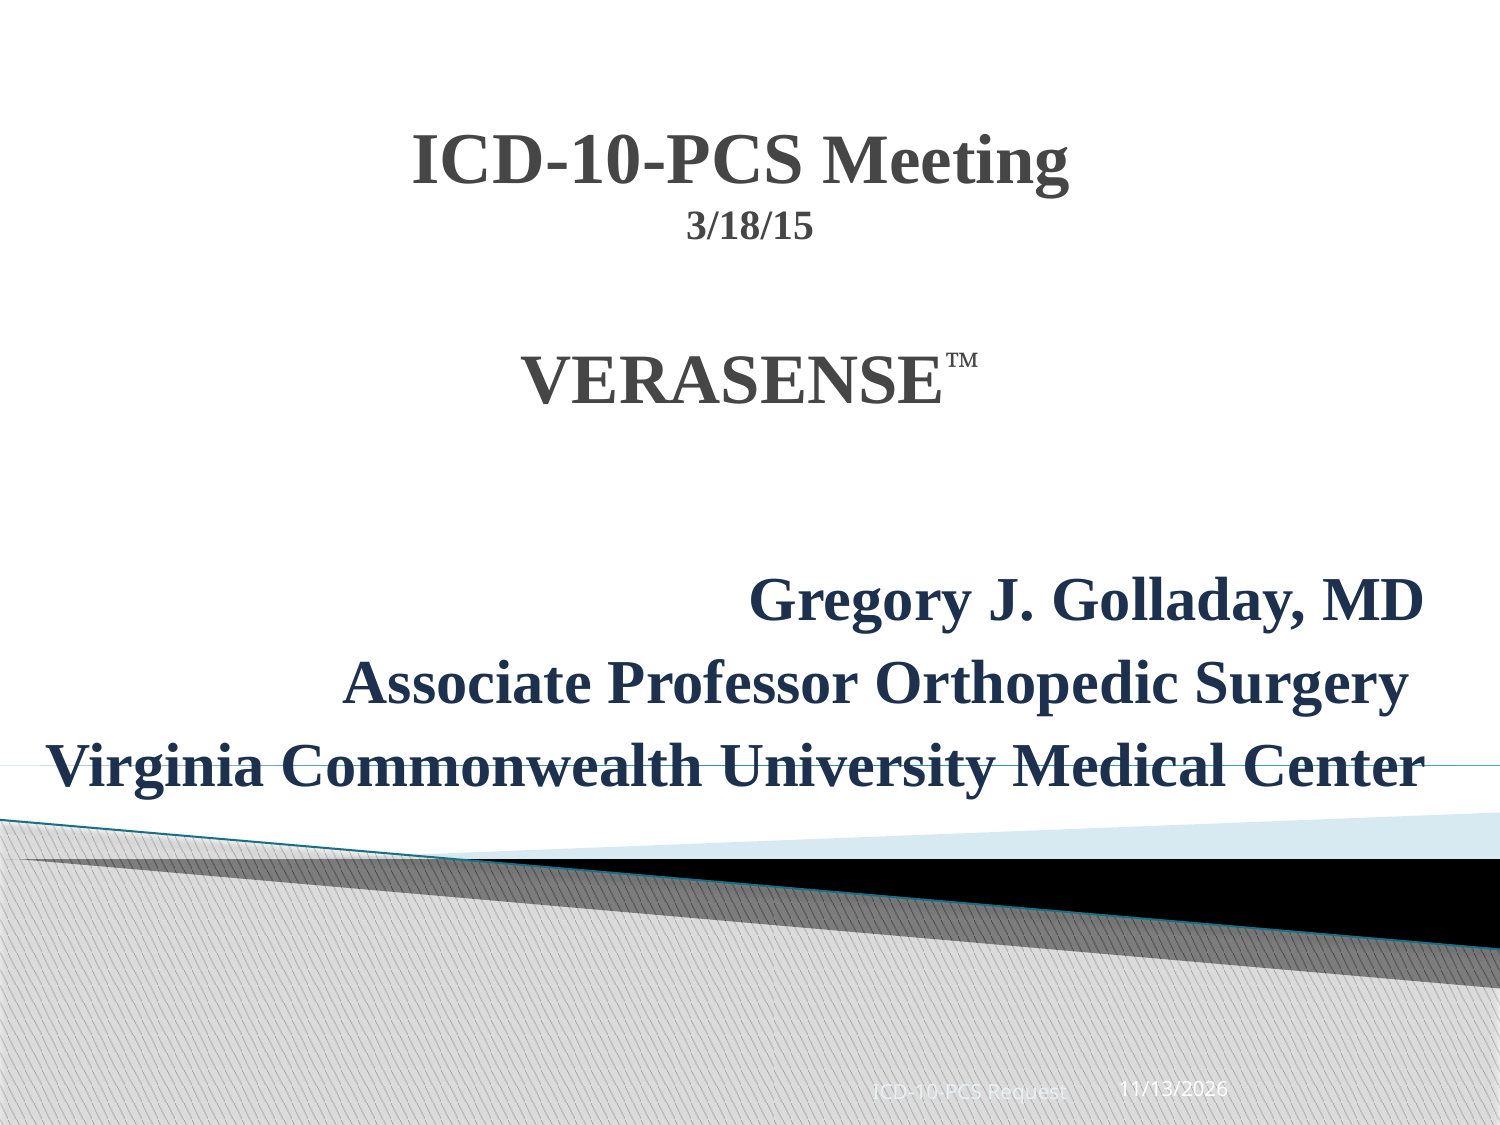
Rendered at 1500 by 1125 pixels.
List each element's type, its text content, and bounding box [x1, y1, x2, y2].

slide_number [1103, 1051, 1419, 1112]
title ICD-10-PCS Meeting 3/18/15 VERASENSE™ [0, 37, 1500, 425]
picture [5, 859, 1500, 989]
footer ICD-10-PCS Request [718, 1051, 1088, 1112]
subtitle Gregory J. Golladay, MD Associate Professor Orthopedic Surgery Virginia Commonwealth University Medical Center [37, 549, 1450, 825]
